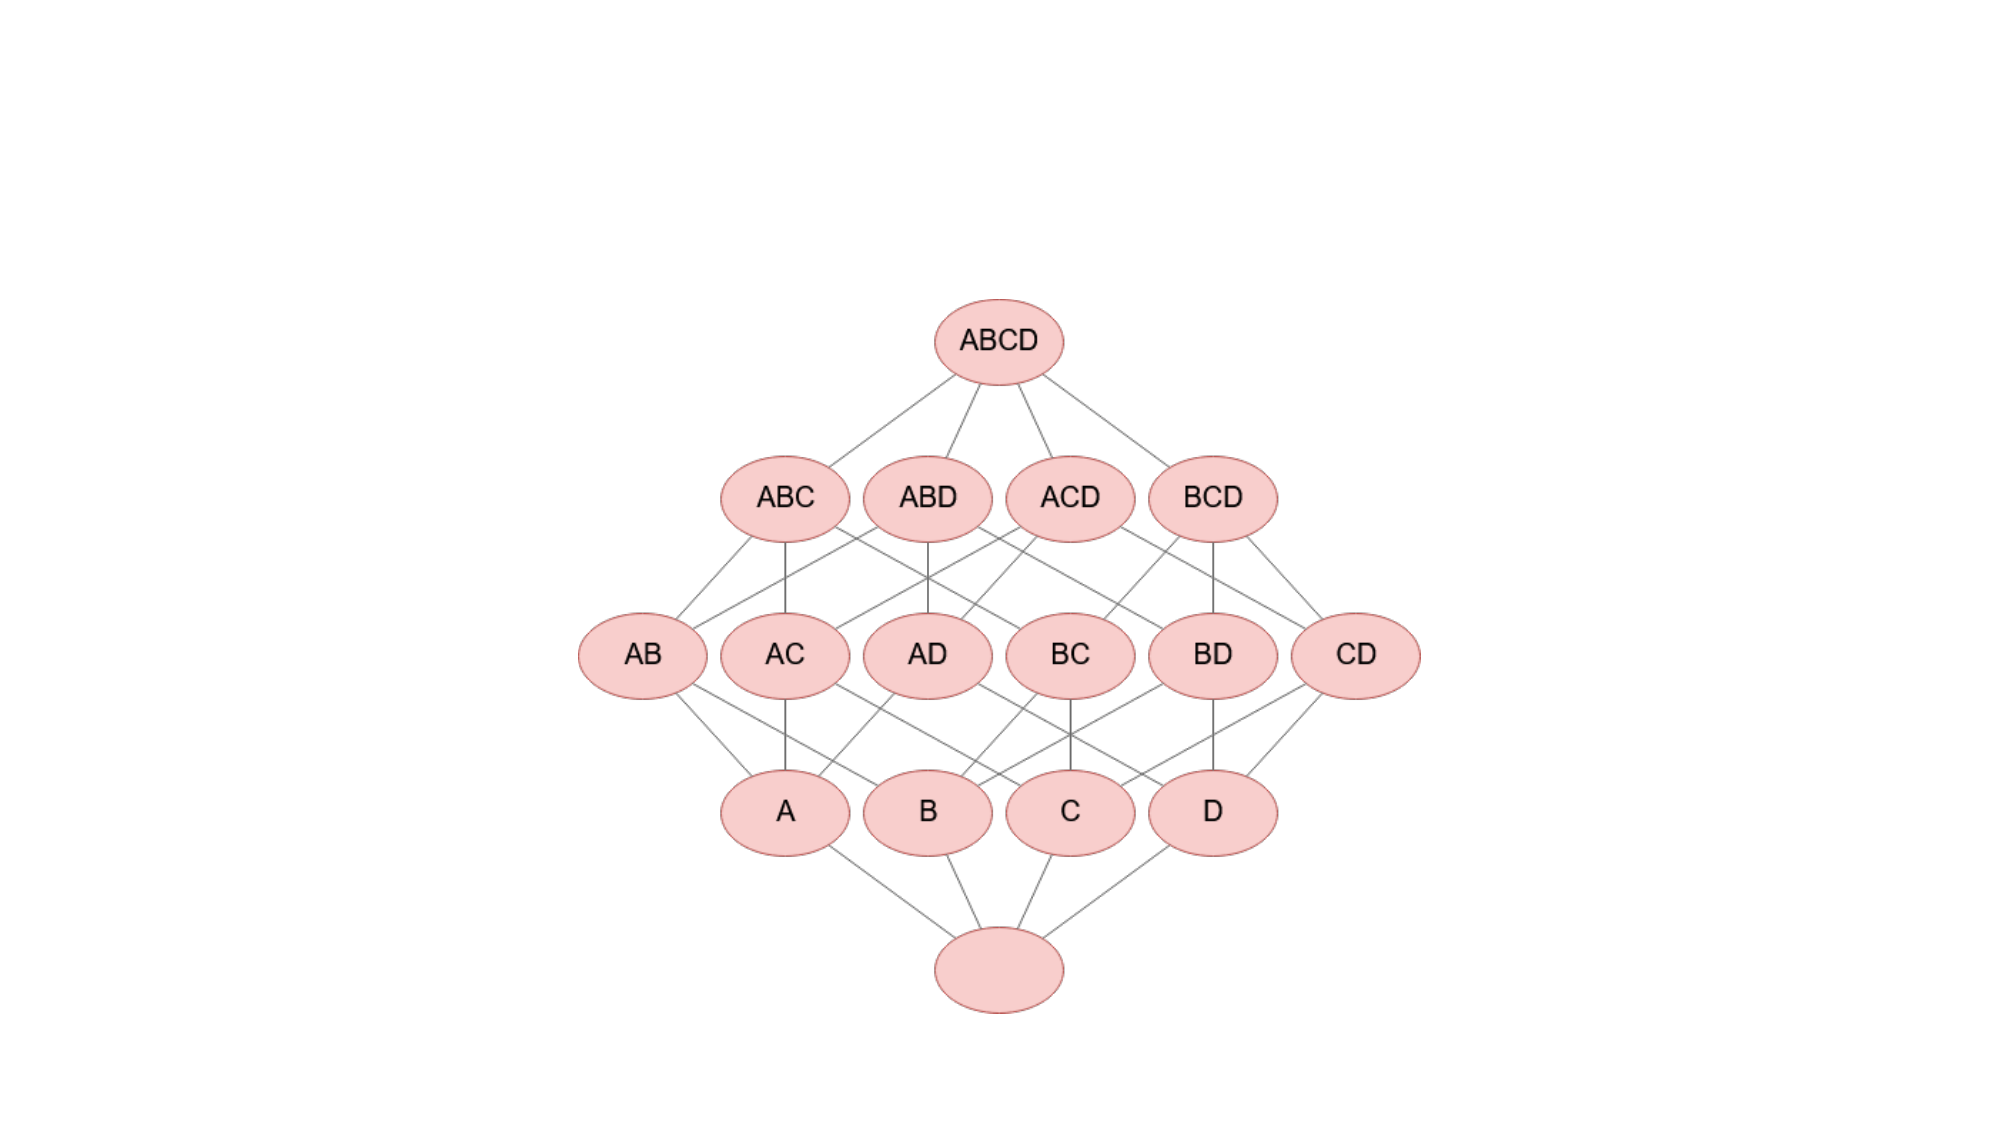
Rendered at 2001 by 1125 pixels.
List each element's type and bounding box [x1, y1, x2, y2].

list [578, 299, 1421, 1014]
